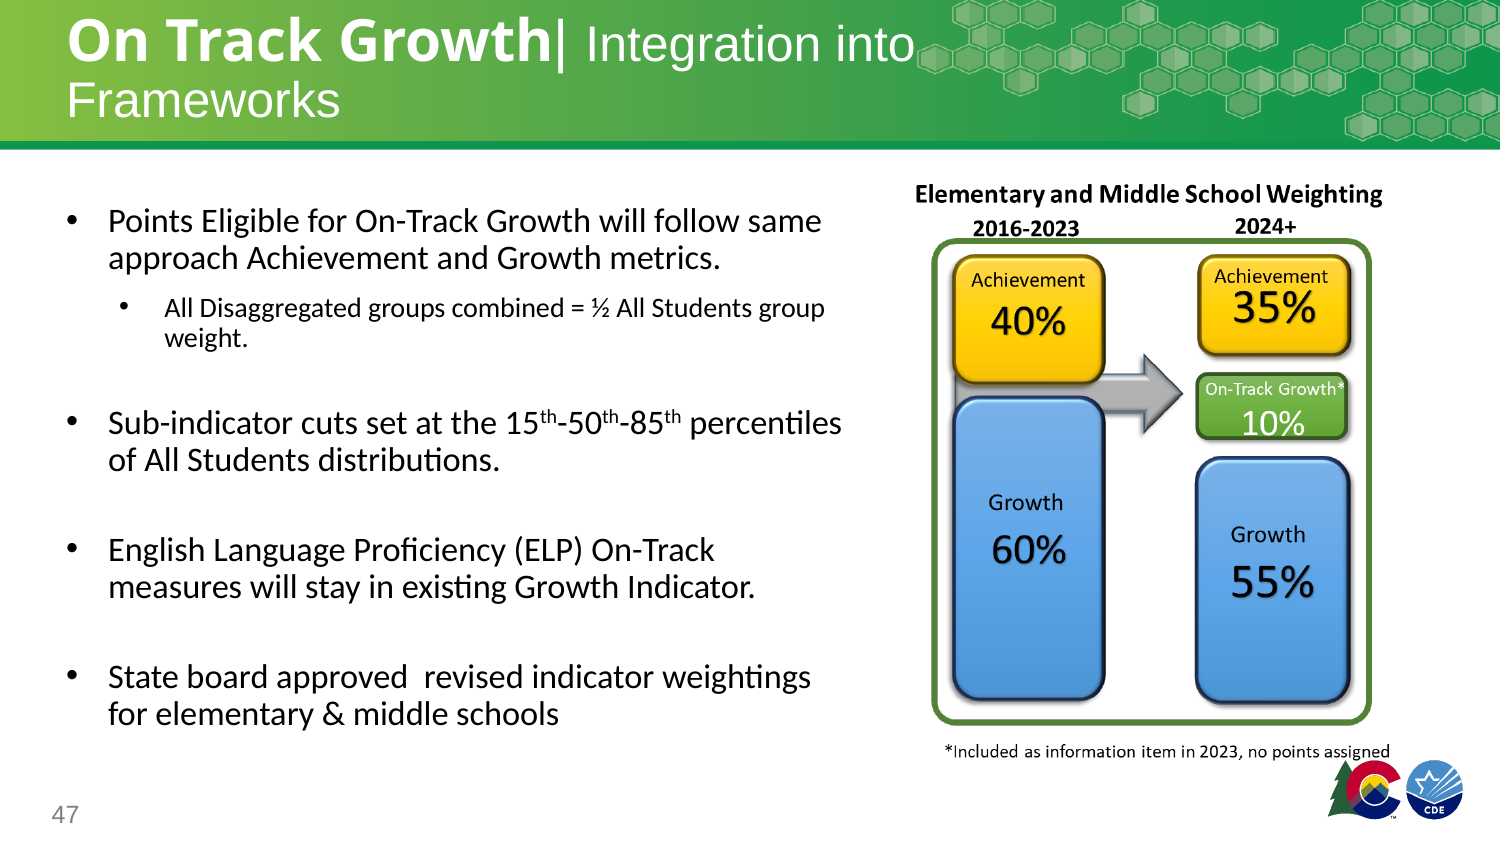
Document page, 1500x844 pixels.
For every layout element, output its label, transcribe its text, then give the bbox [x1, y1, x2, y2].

title On Track Growth| Integration into Frameworks [66, 23, 1127, 117]
slide_number 47 [36, 790, 375, 836]
list Points Eligible for On-Track Growth will follow same approach Achievement and Growth metrics. All Disaggregated groups combined = ½ All Students group weight. Sub-indicator cuts set at the 15th-50th-85th percentiles of All Students distributions. English Language Proficiency (ELP) On-Track measures will stay in existing Growth Indicator. State board approved revised indicator weightings for elementary & middle schools [66, 203, 845, 774]
picture [0, 0, 1500, 150]
picture [890, 168, 1470, 820]
